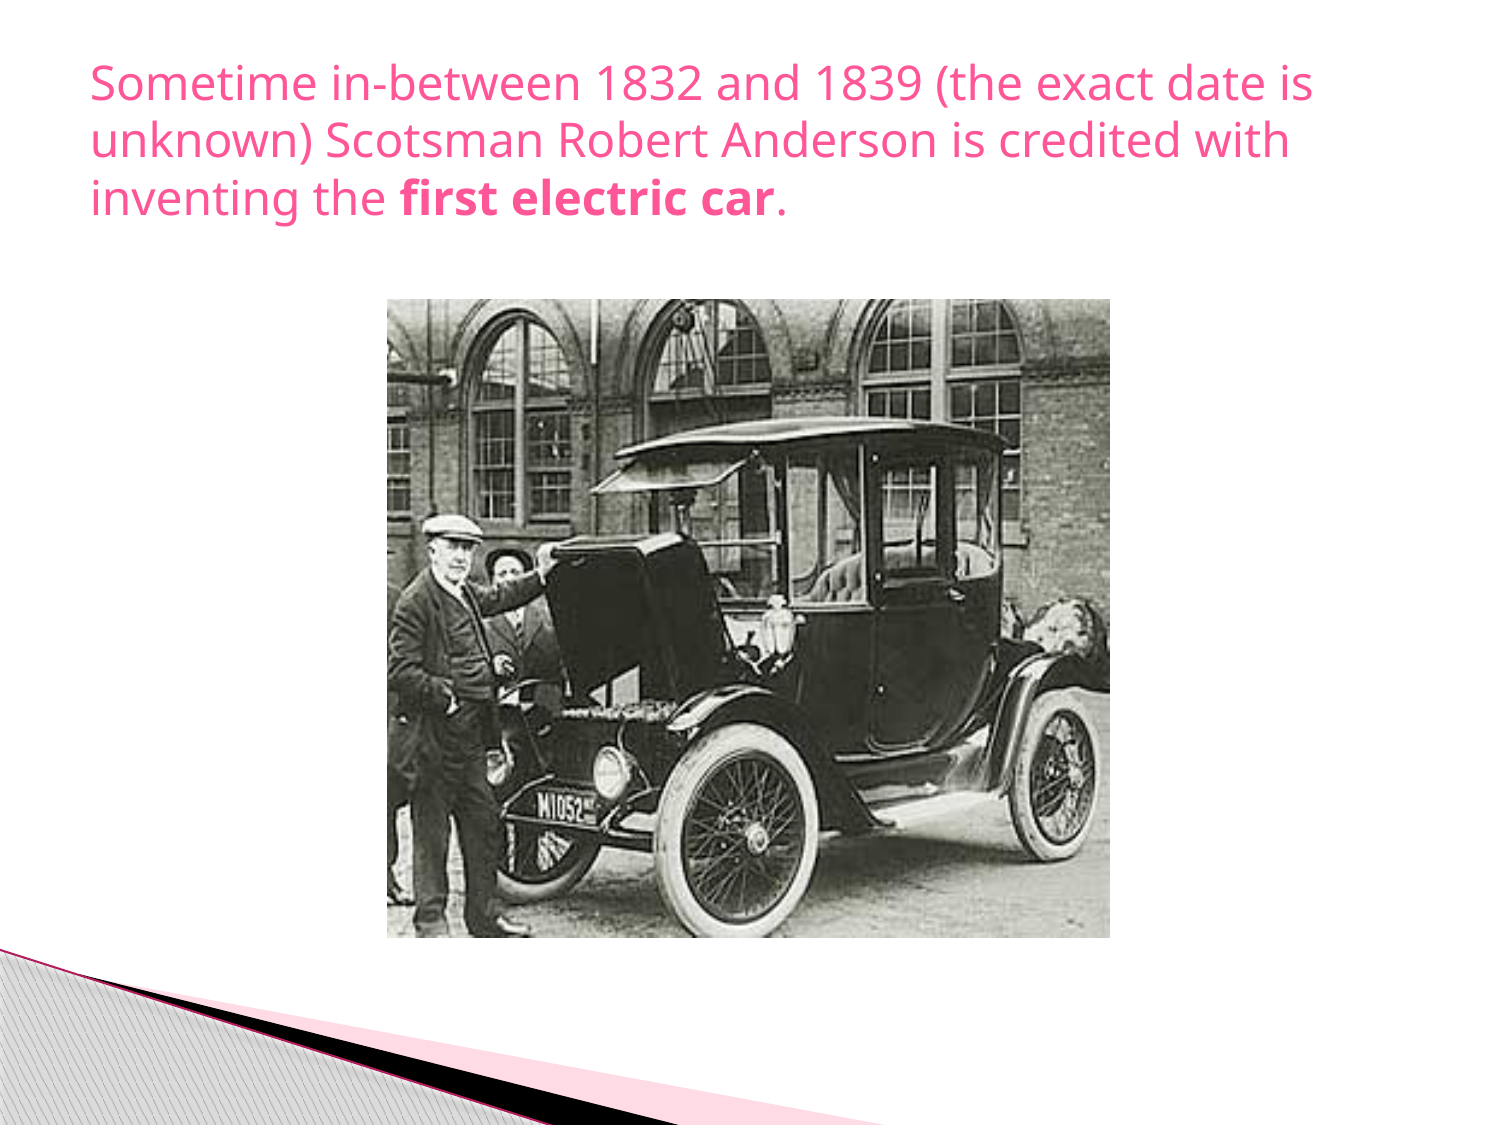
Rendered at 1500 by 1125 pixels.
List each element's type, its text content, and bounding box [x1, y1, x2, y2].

picture [387, 299, 1110, 938]
title Sometime in-between 1832 and 1839 (the exact date is unknown) Scotsman Robert Anderson is credited with inventing the first electric car. [75, 45, 1425, 233]
